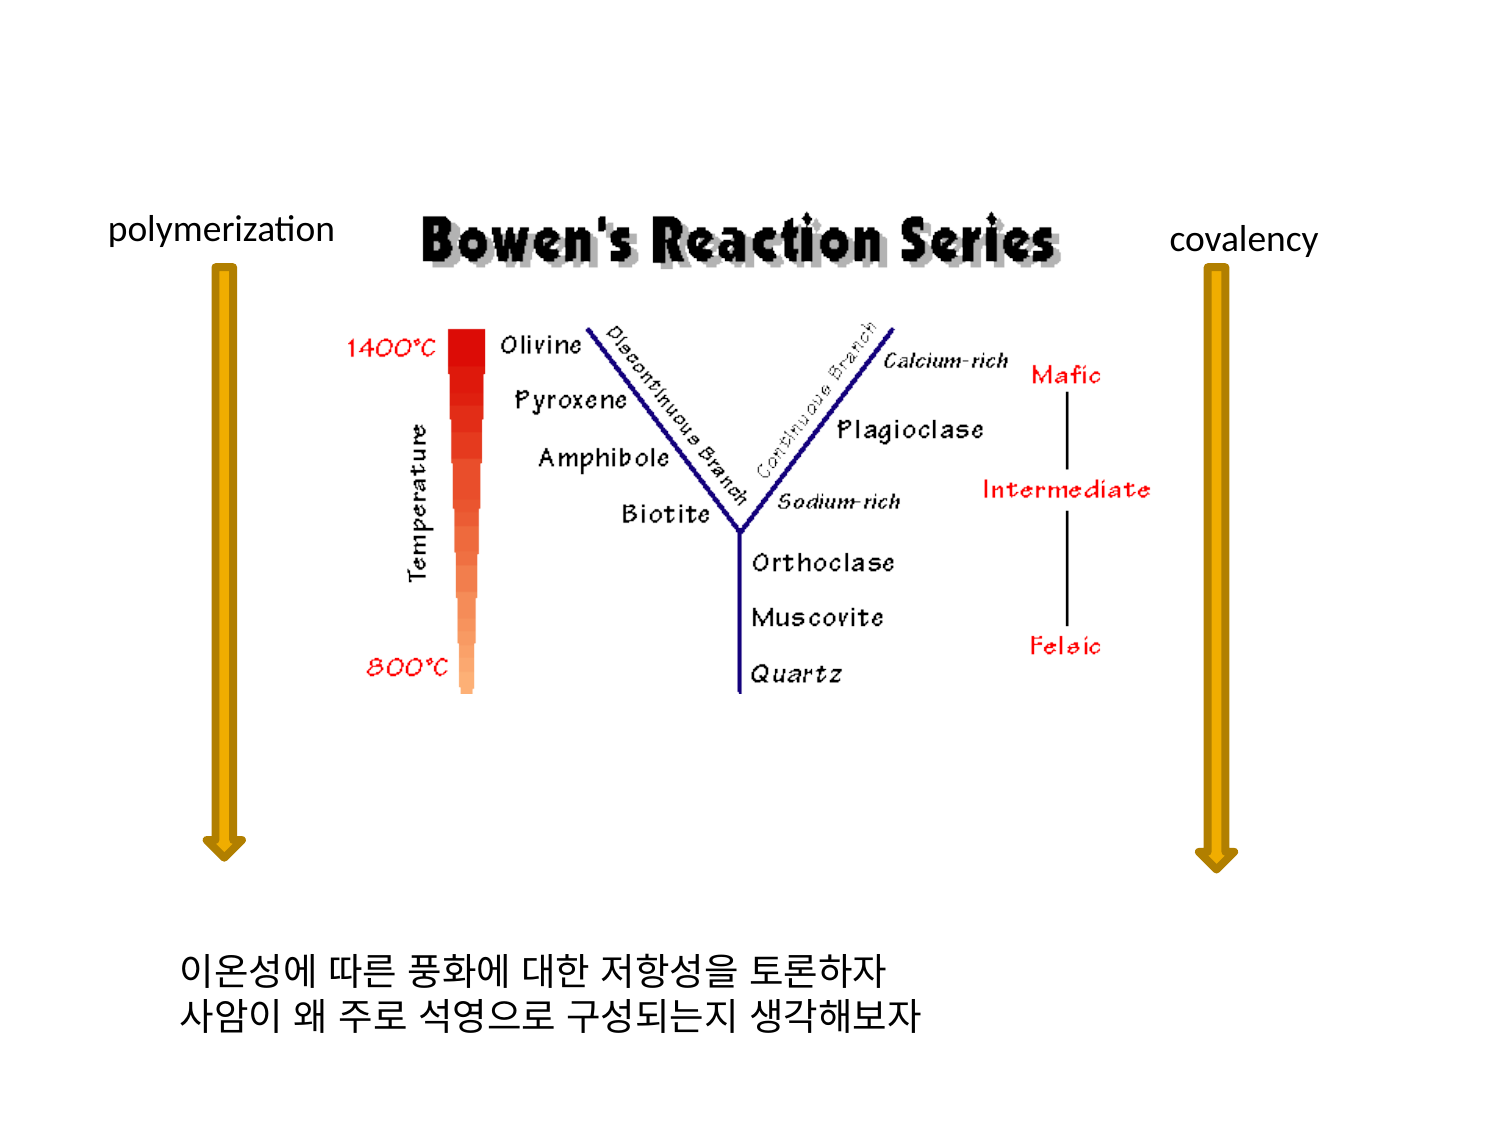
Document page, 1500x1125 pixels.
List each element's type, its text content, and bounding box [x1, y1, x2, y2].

picture [348, 196, 1152, 694]
text_box covalency [1156, 206, 1334, 267]
text_box [1194, 267, 1239, 874]
text_box [202, 263, 246, 862]
text_box polymerization [93, 196, 346, 256]
text_box 이온성에 따른 풍화에 대한 저항성을 토론하자 사암이 왜 주로 석영으로 구성되는지 생각해보자 [165, 940, 938, 1046]
